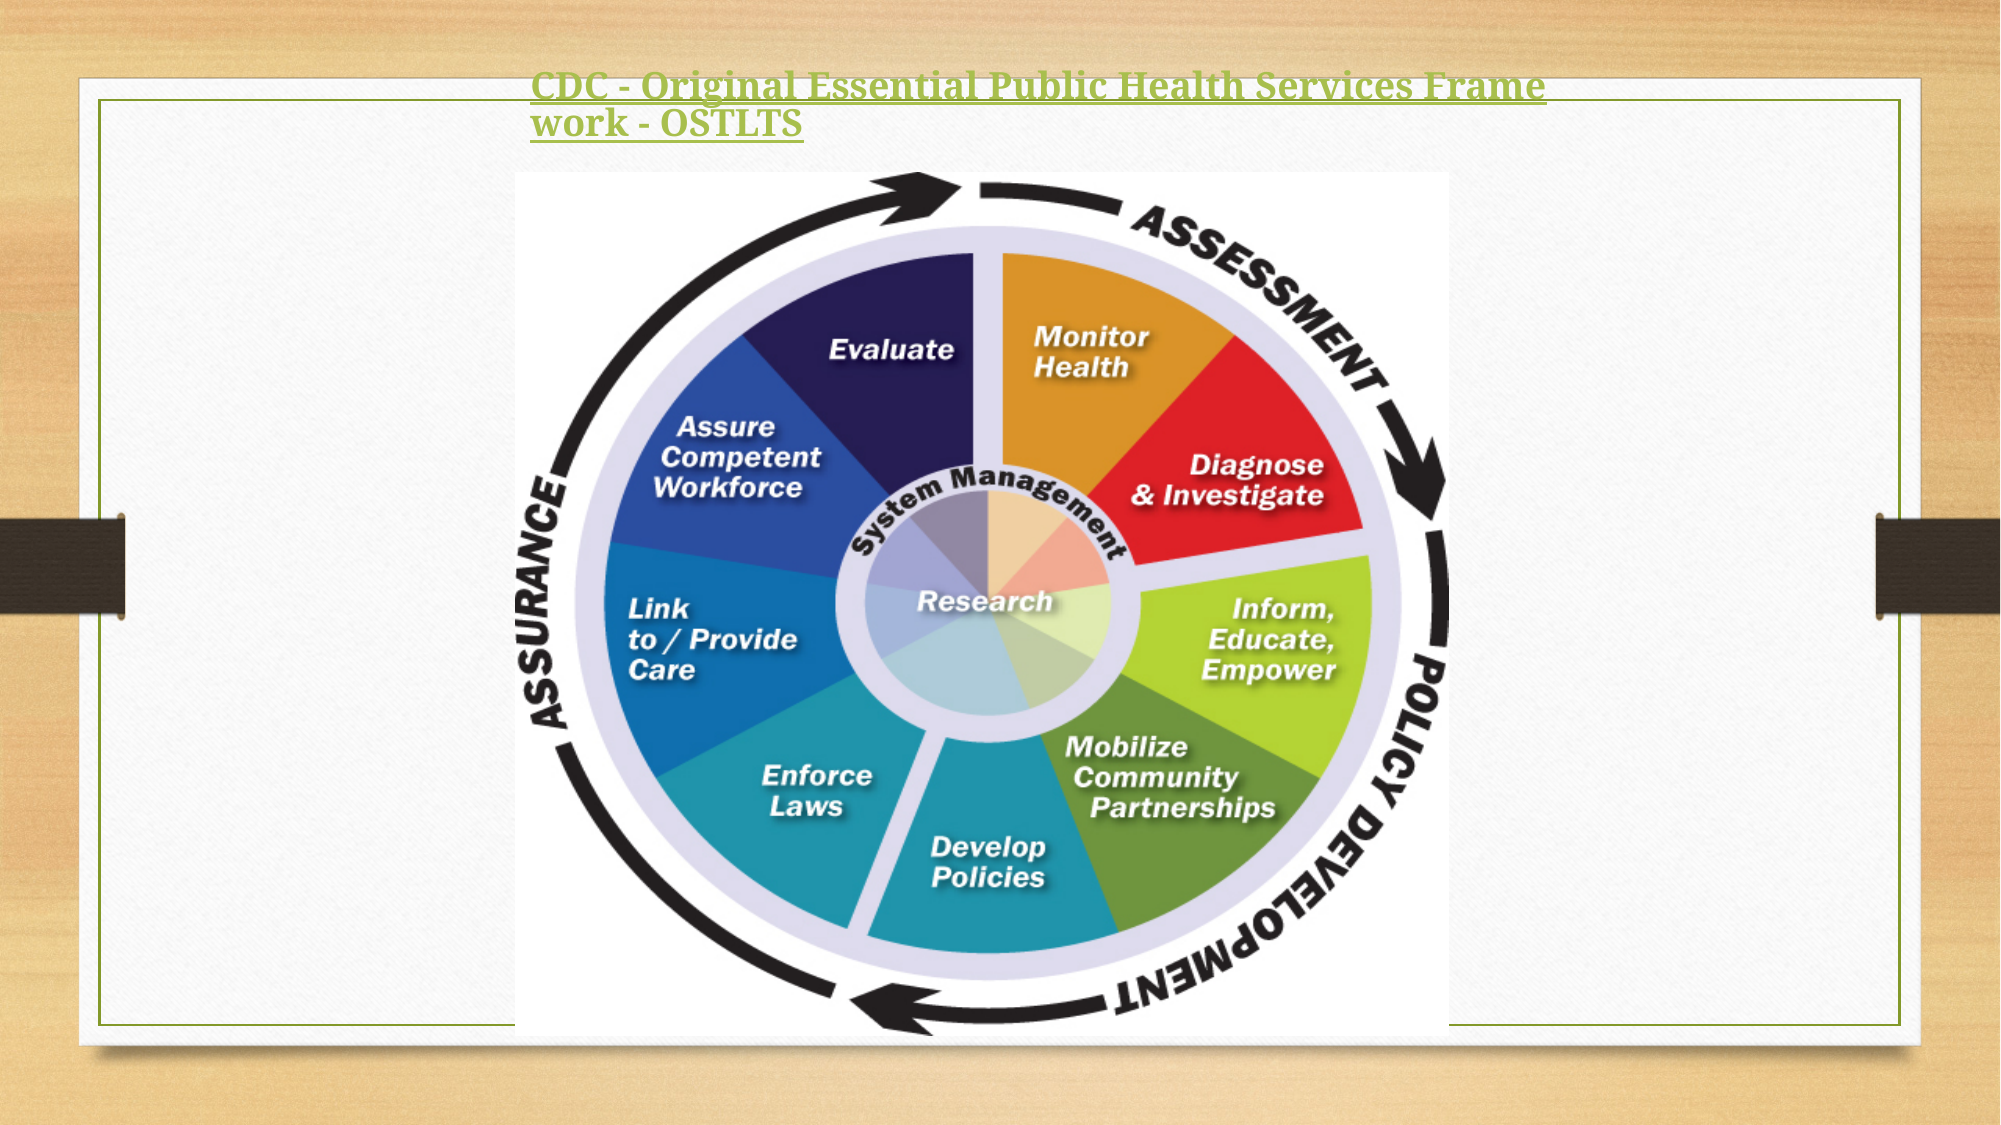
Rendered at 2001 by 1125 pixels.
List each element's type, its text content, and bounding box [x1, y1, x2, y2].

picture [0, 0, 2001, 1125]
text_box CDC - Original Essential Public Health Services Framework - OSTLTS [515, 54, 1579, 121]
